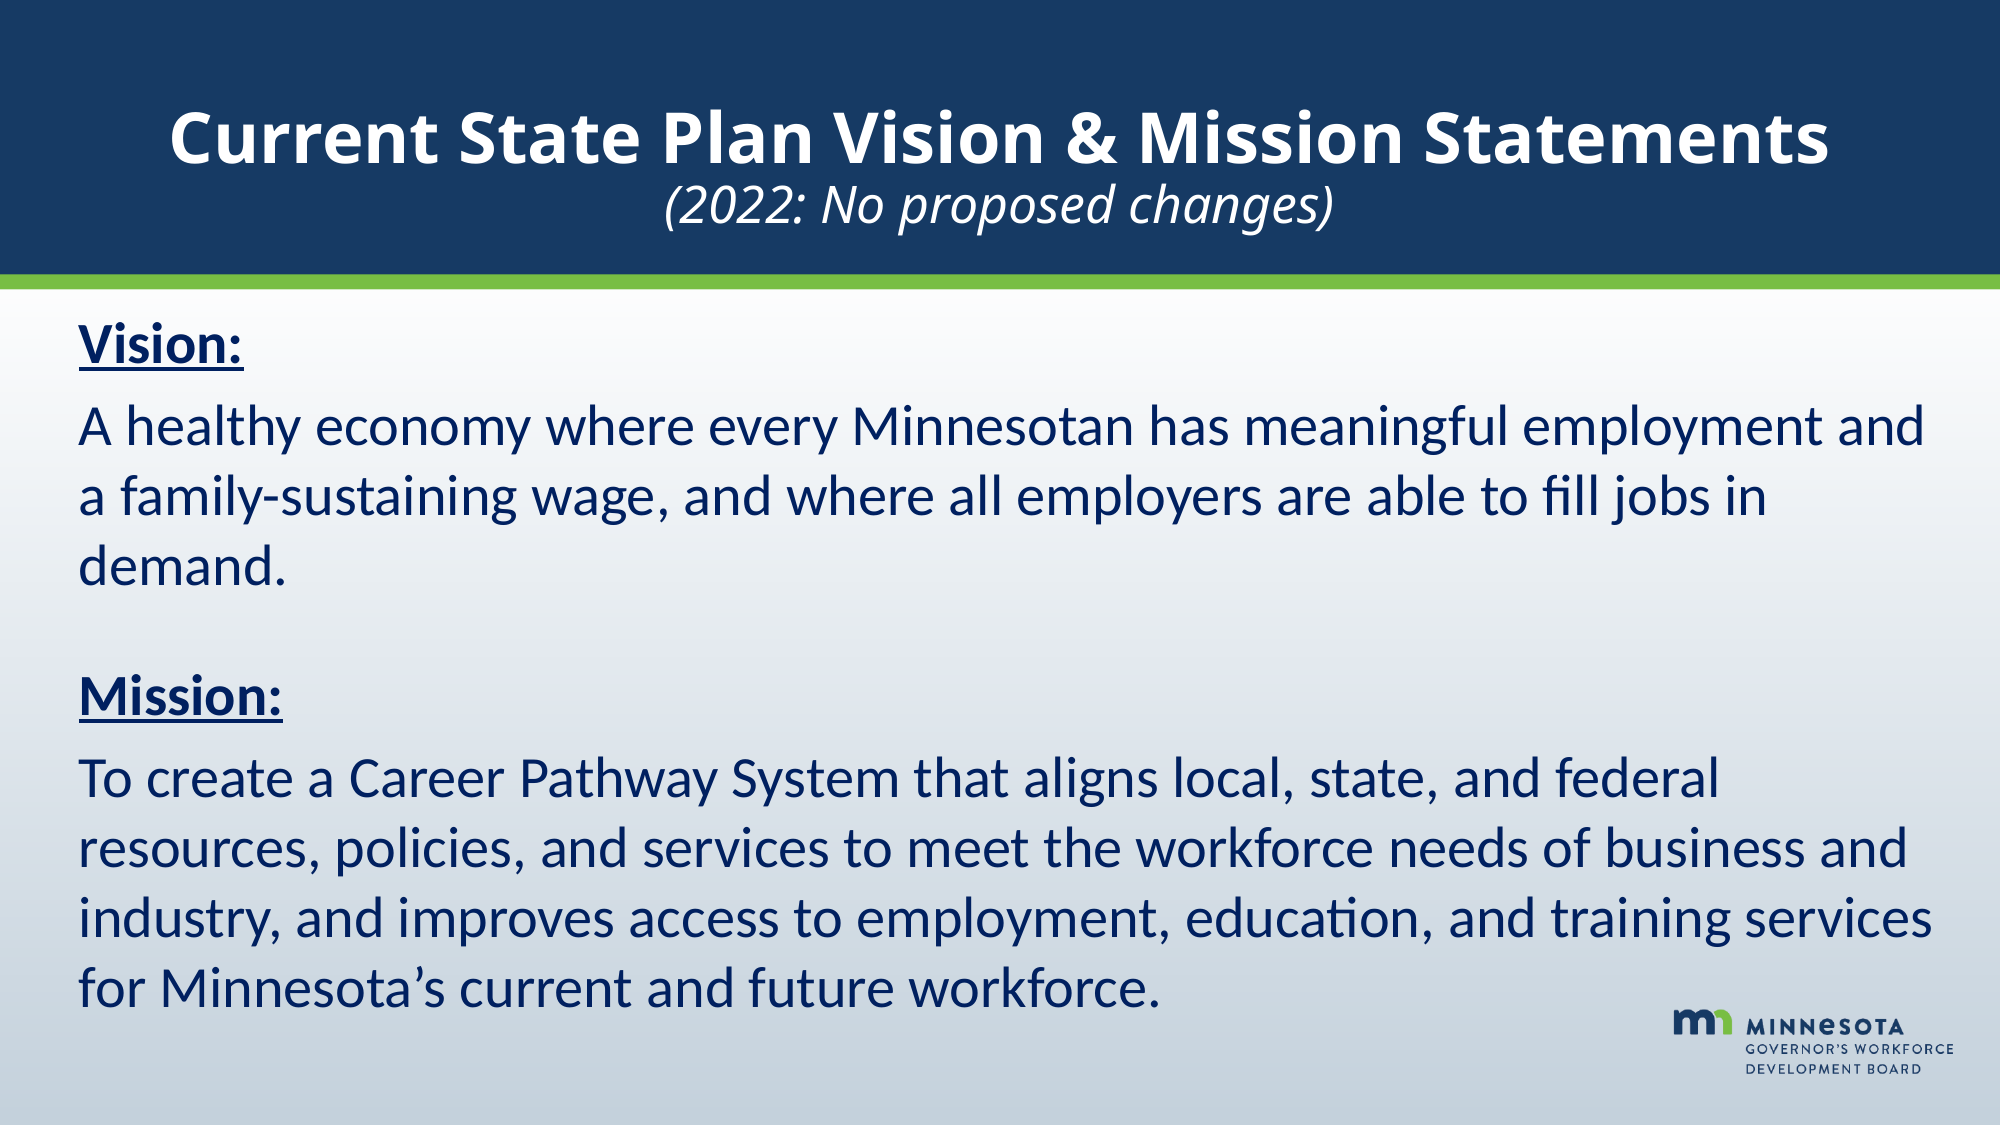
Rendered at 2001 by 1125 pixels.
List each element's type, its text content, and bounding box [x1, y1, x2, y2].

picture [0, 0, 2000, 1125]
list Vision: A healthy economy where every Minnesotan has meaningful employment and a family-sustaining wage, and where all employers are able to fill jobs in demand. Mission: To create a Career Pathway System that aligns local, state, and federal resources, policies, and services to meet the workforce needs of business and industry, and improves access to employment, education, and training services for Minnesota’s current and future workforce. [49, 297, 1951, 1088]
title Current State Plan Vision & Mission Statements (2022: No proposed changes) [137, 59, 1863, 278]
